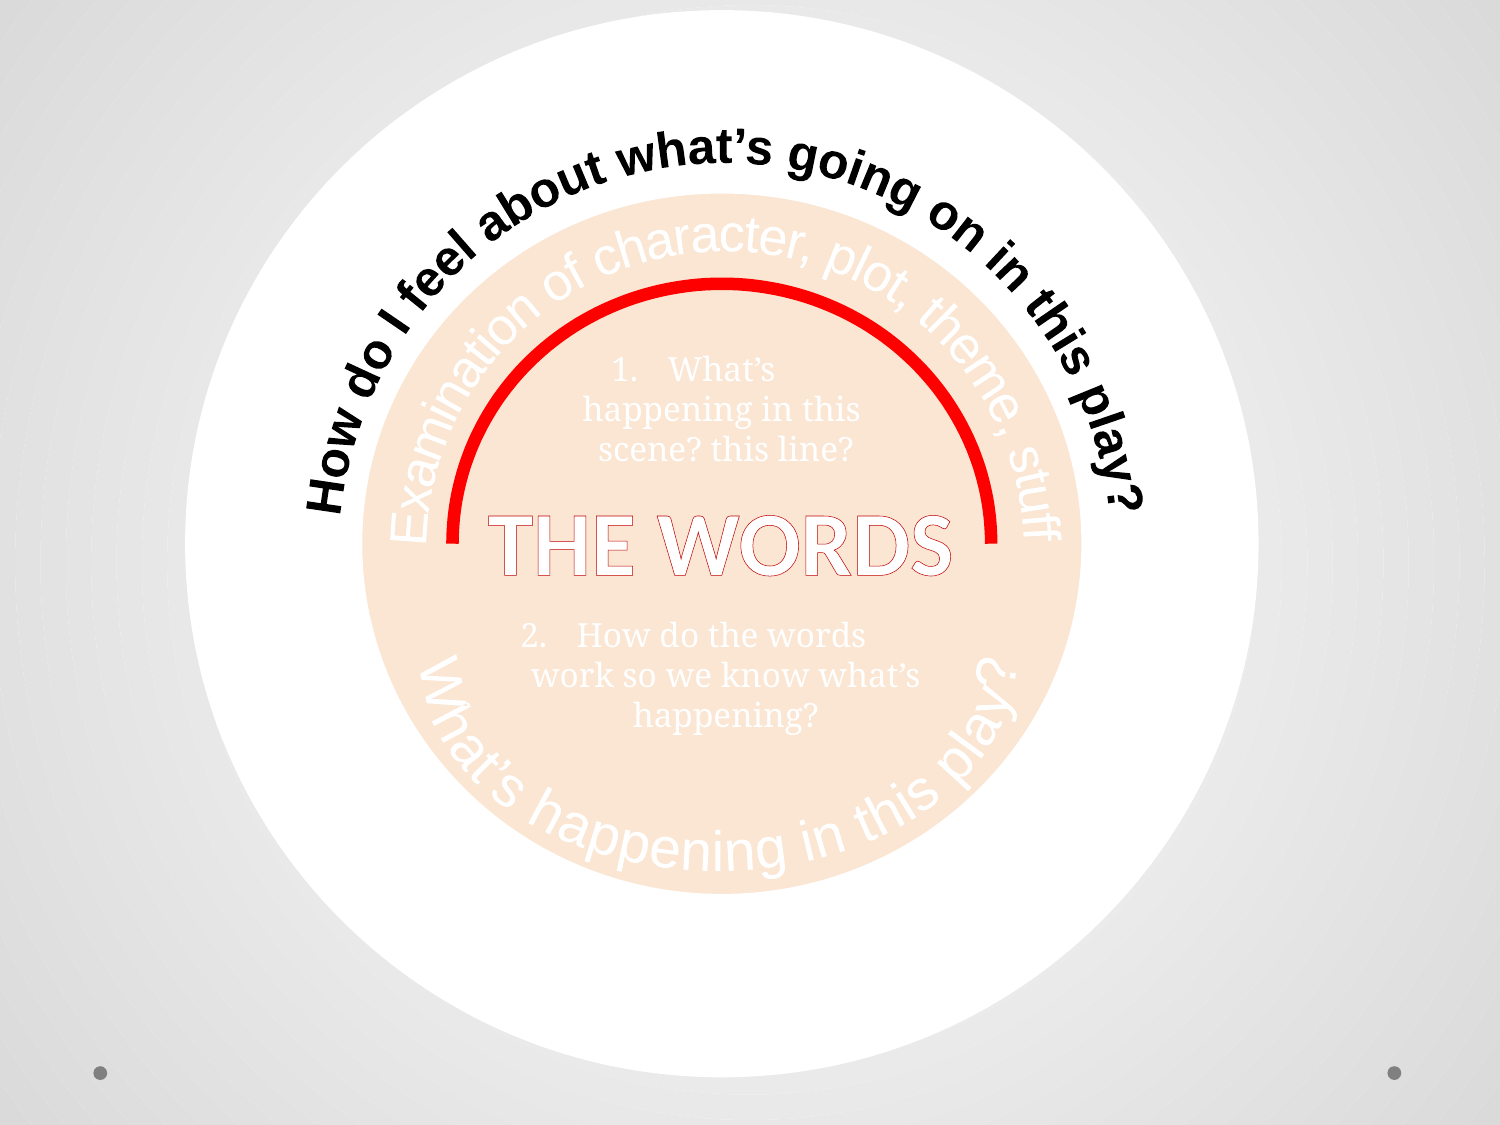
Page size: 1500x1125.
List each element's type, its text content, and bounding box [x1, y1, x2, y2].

text_box [422, 188, 1087, 899]
text_box [357, 357, 462, 760]
text_box THE WORDS [462, 516, 734, 607]
text_box [549, 281, 895, 341]
text_box [450, 516, 457, 544]
text_box [734, 499, 766, 651]
text_box THE WORDS [766, 516, 979, 711]
text_box What’s happening in this scene? this line? [412, 341, 984, 516]
text_box [185, 10, 1259, 1078]
text_box How do the words work so we know what’s happening? [433, 607, 963, 782]
text_box [984, 475, 994, 544]
text_box [265, 96, 1179, 992]
